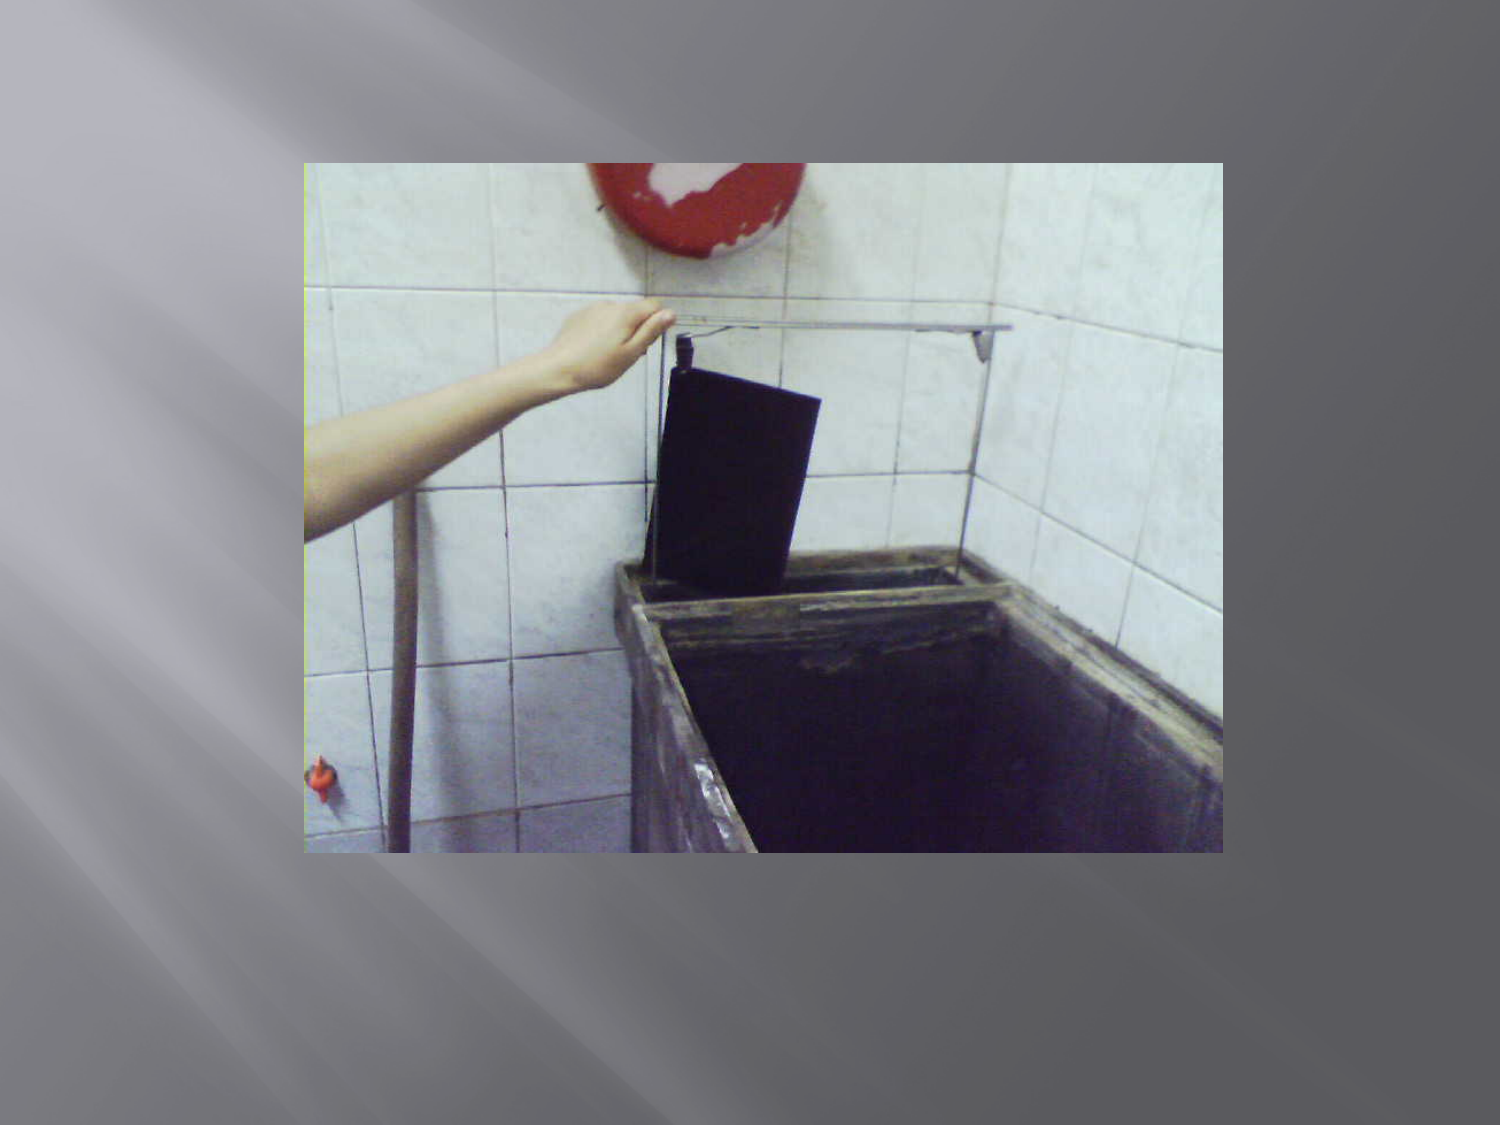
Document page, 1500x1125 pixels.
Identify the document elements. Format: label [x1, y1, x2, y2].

picture [304, 163, 1223, 853]
